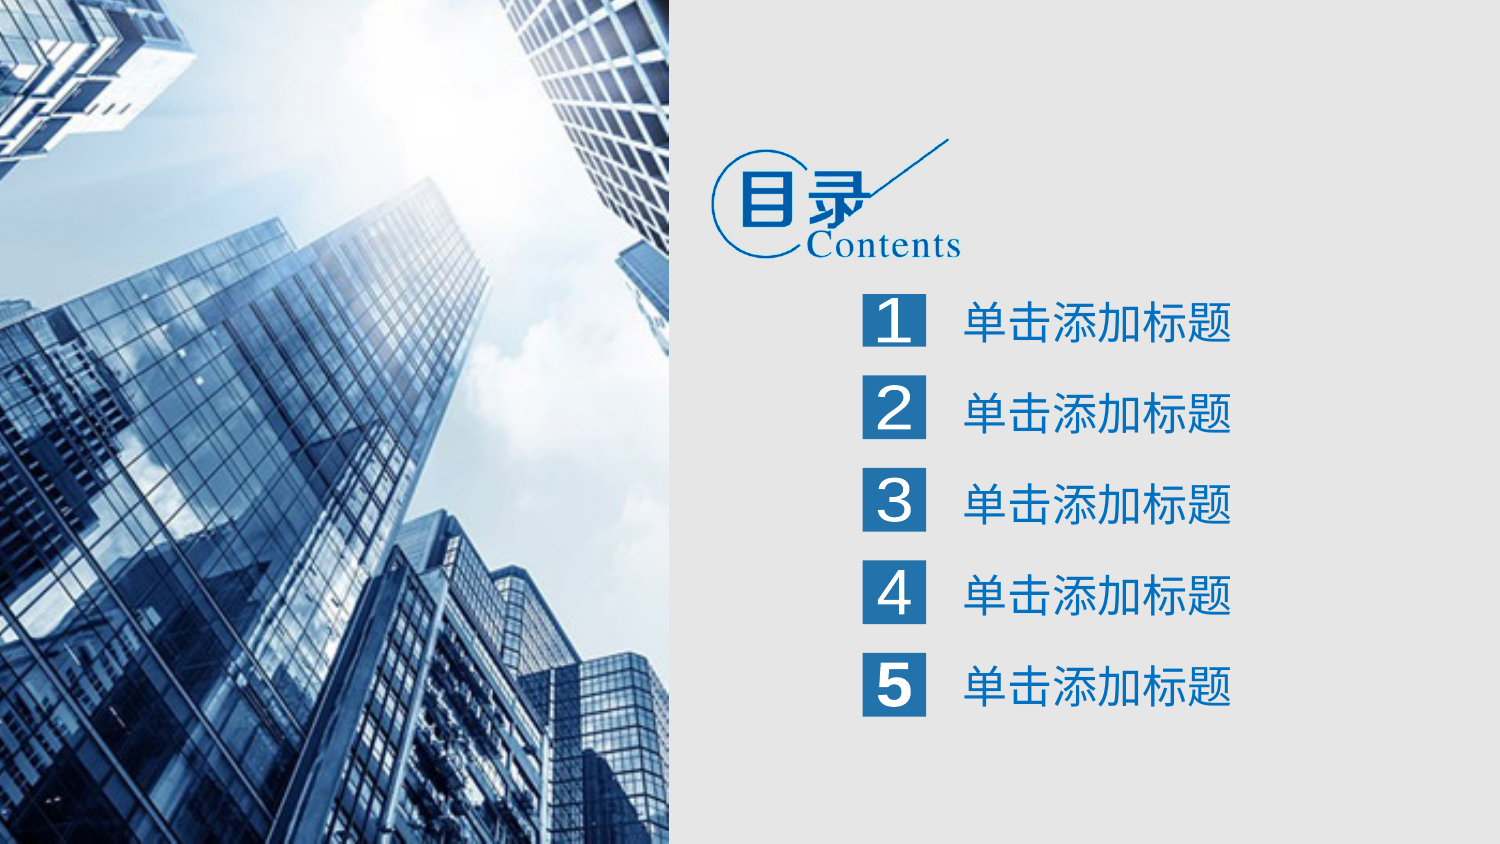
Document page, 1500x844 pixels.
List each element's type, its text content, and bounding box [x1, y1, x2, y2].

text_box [862, 560, 927, 625]
text_box 单击添加标题 [947, 286, 1275, 357]
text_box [862, 467, 927, 532]
text_box 单击添加标题 [947, 377, 1275, 448]
text_box 单击添加标题 [947, 650, 1275, 721]
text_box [862, 294, 927, 347]
text_box 单击添加标题 [947, 468, 1275, 539]
picture [0, 0, 669, 844]
picture [707, 136, 963, 261]
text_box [862, 652, 927, 717]
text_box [862, 375, 927, 440]
text_box 单击添加标题 [947, 559, 1275, 630]
